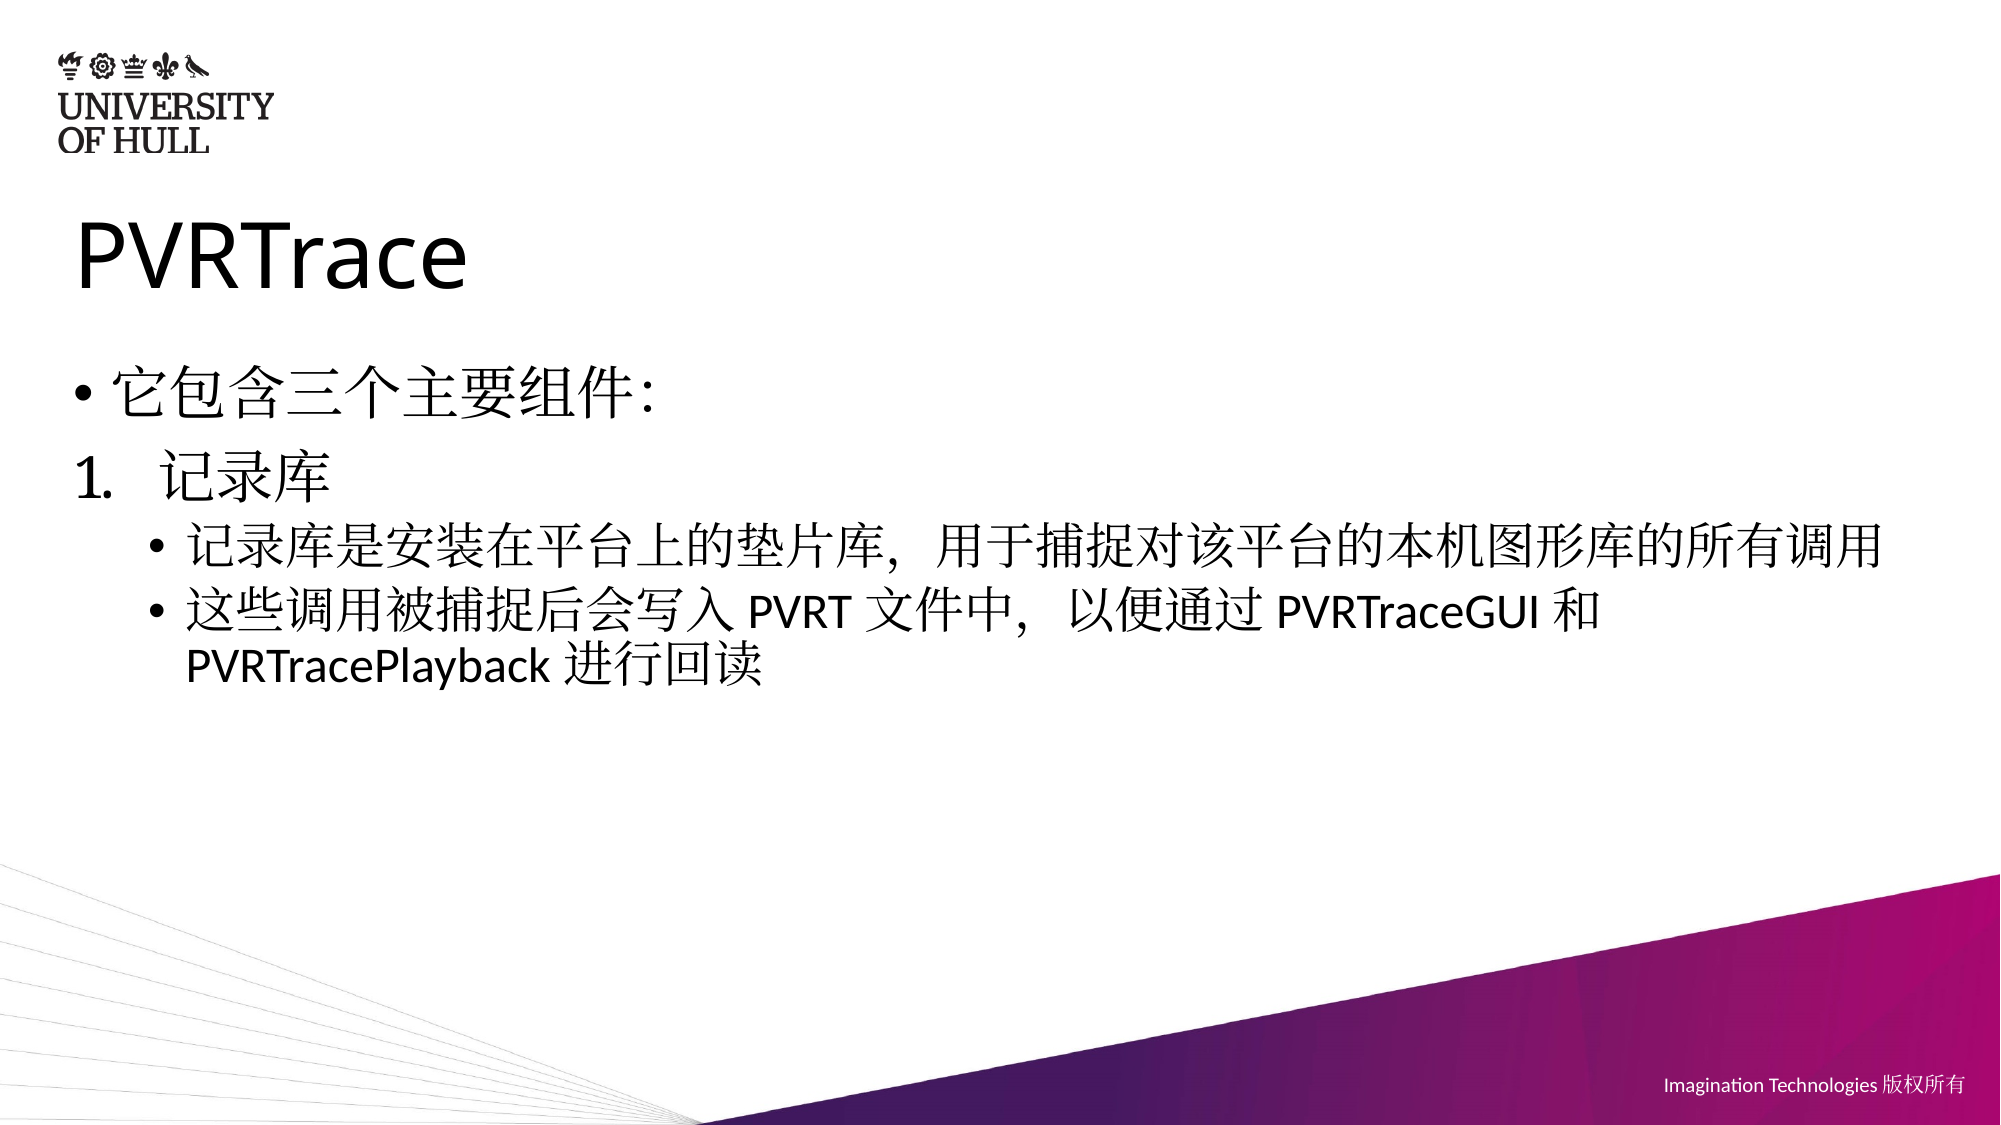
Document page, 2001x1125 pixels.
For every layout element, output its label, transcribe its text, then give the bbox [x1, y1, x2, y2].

title PVRTrace [57, 178, 1931, 340]
list 它包含三个主要组件： 记录库 记录库是安装在平台上的垫片库，用于捕捉对该平台的本机图形库的所有调用 这些调用被捕捉后会写入PVRT文件中，以便通过PVRTraceGUI和PVRTracePlayback进行回读 [57, 356, 1931, 1074]
picture [0, 0, 2000, 1125]
